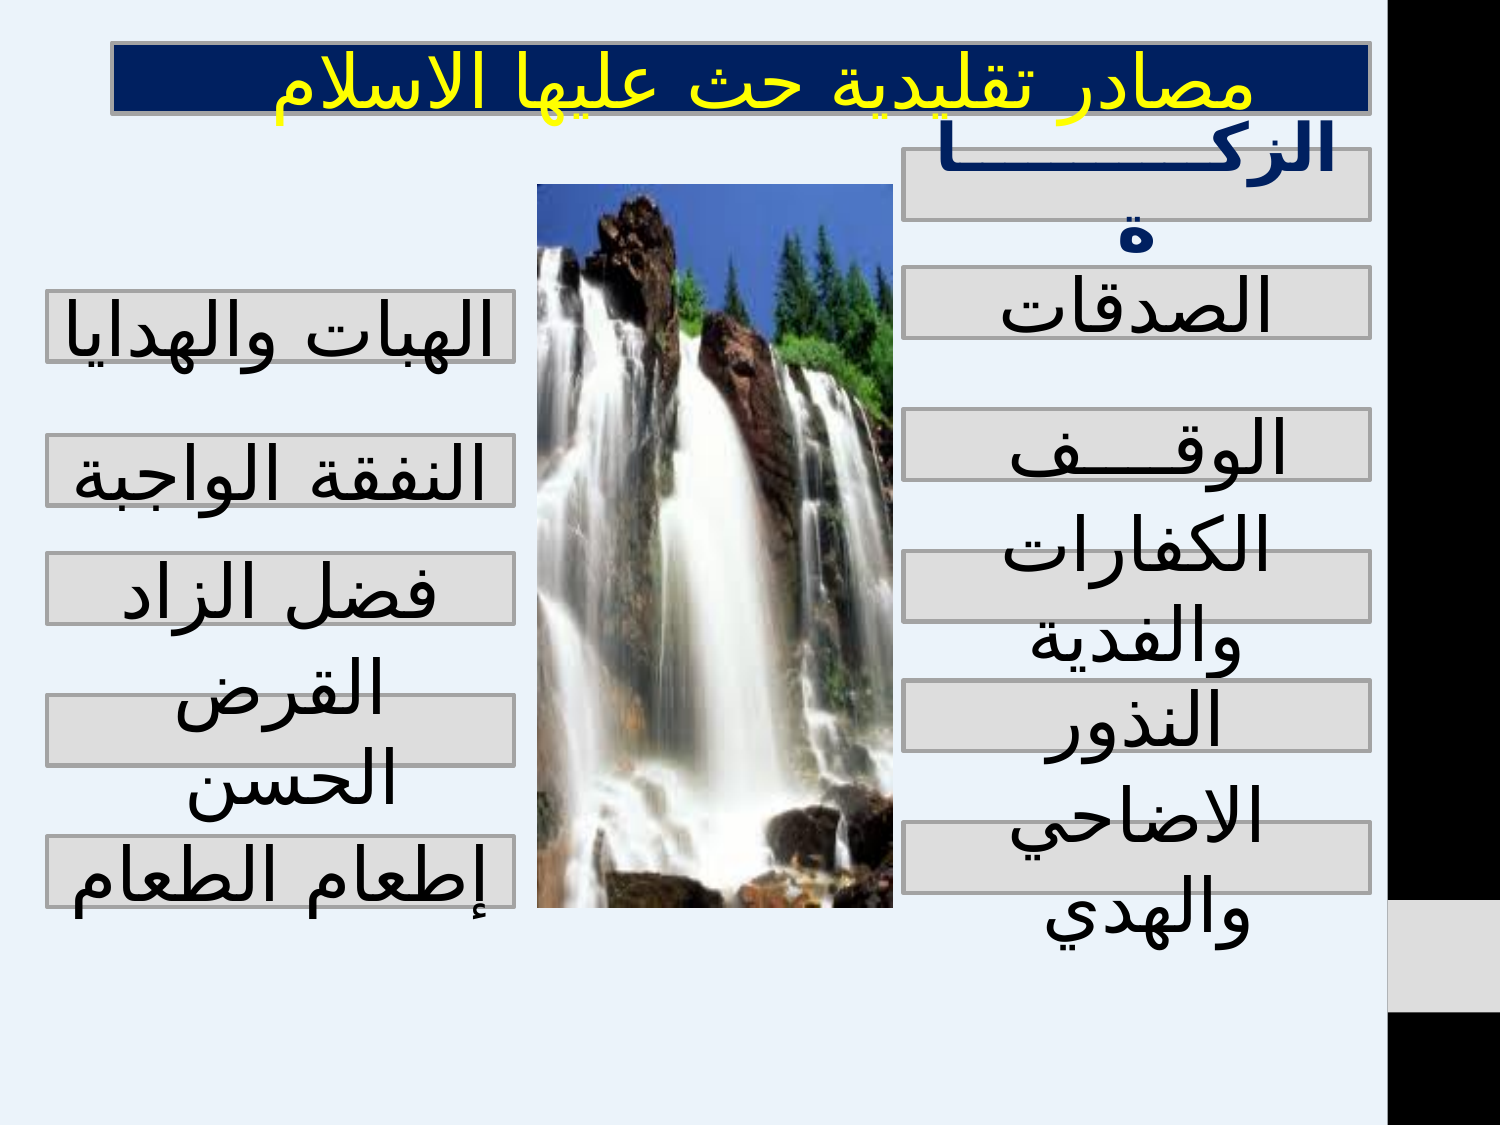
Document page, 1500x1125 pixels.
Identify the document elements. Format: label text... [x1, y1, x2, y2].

text_box النفقة الواجبة [45, 433, 516, 508]
text_box القرض الحسن [45, 693, 516, 768]
text_box الصدقات [903, 265, 1372, 340]
text_box الاضاحي والهدي [903, 820, 1372, 895]
text_box فضل الزاد [45, 551, 516, 626]
text_box مصادر تقليدية حث عليها الاسلام [110, 41, 1372, 116]
text_box الهبات والهدايا [45, 289, 516, 364]
text_box الوقــــف [903, 407, 1372, 482]
text_box إطعام الطعام [45, 834, 516, 909]
text_box الزكـــــــــــاة [901, 147, 1372, 222]
text_box النذور [903, 678, 1372, 753]
picture [536, 183, 893, 908]
text_box الكفارات والفدية [903, 549, 1372, 624]
